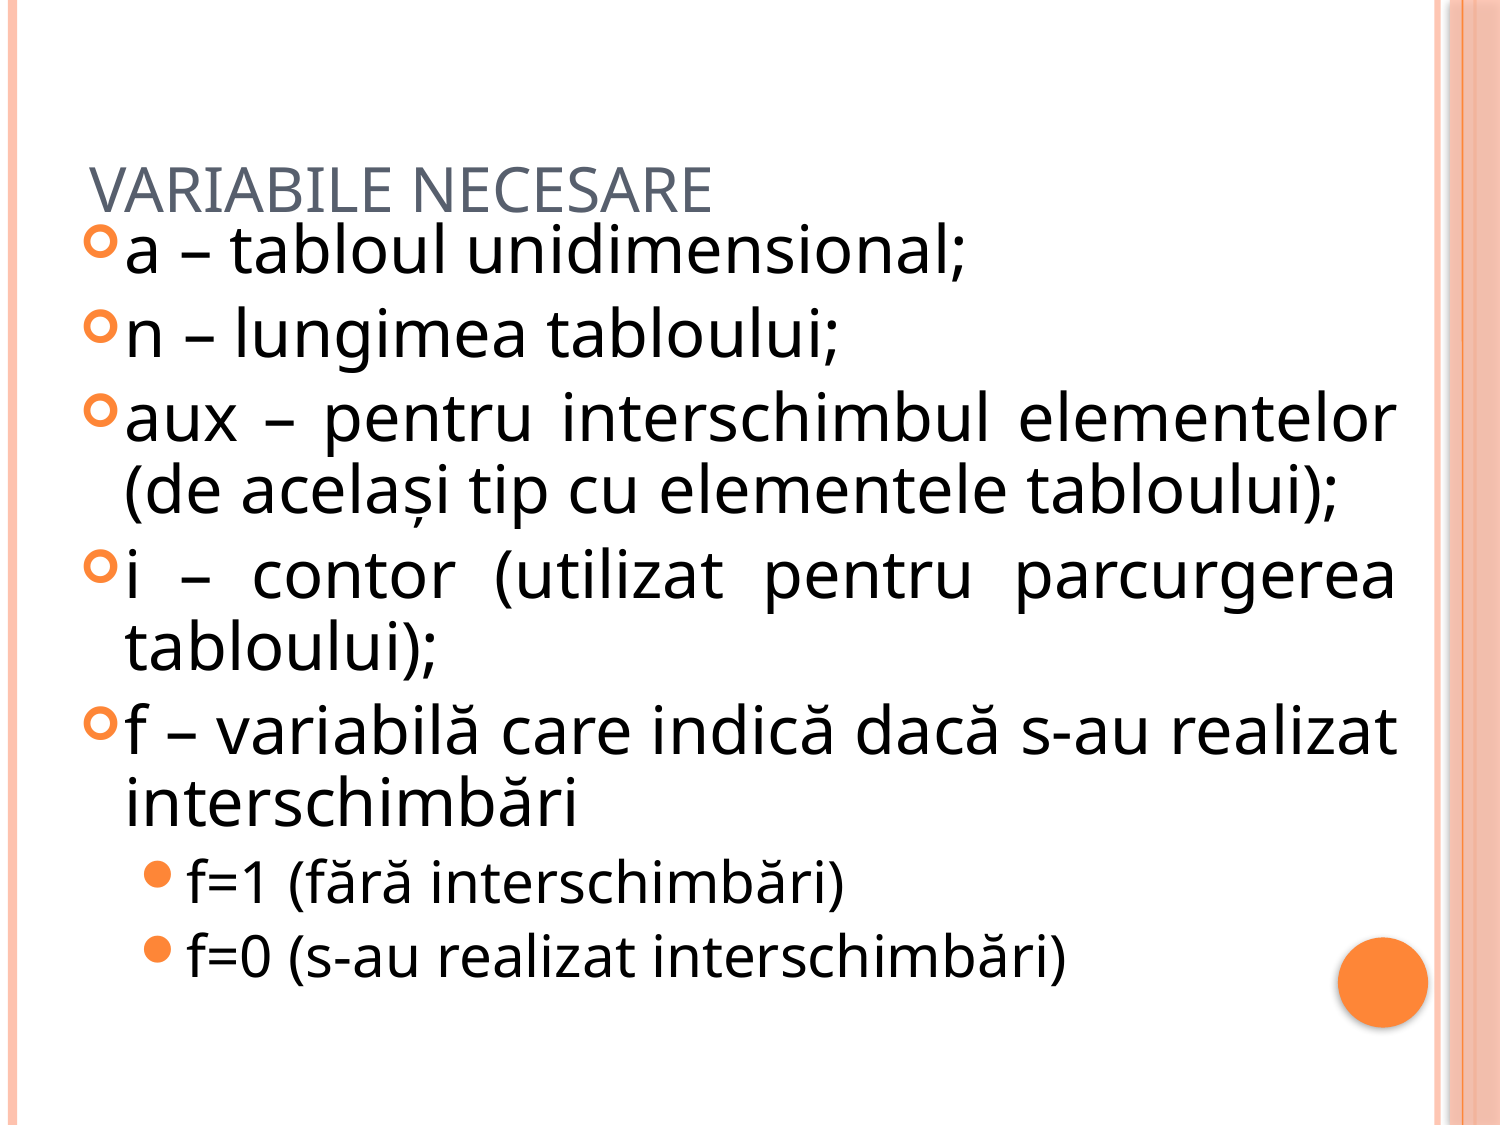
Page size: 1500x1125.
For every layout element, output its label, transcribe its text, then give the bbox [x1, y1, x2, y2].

title VARIABILE NECESARE [75, 45, 1300, 208]
list a – tabloul unidimensional; n – lungimea tabloului; aux – pentru interschimbul elementelor (de acelaşi tip cu elementele tabloului); i – contor (utilizat pentru parcurgerea tabloului); f – variabilă care indică dacă s-au realizat interschimbări f=1 (fără interschimbări) f=0 (s-au realizat interschimbări) [64, 208, 1415, 1035]
